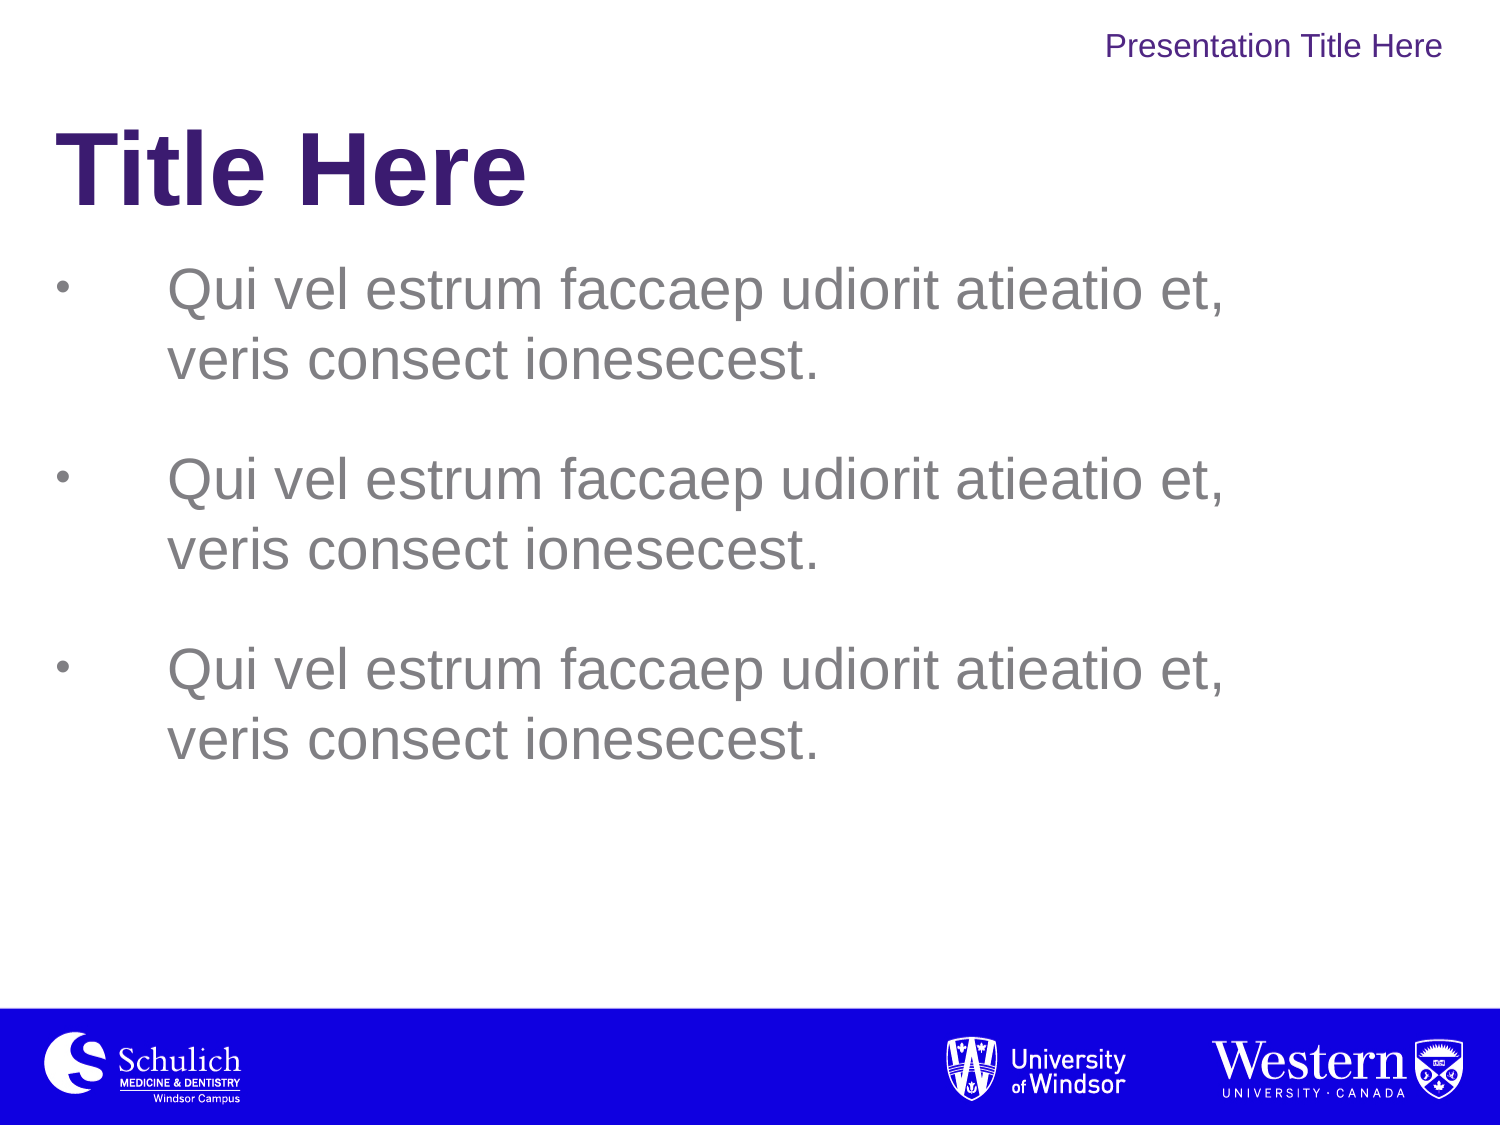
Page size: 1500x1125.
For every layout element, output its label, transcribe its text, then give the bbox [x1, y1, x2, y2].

text_box Presentation Title Here [935, 17, 1459, 72]
picture [0, 0, 1500, 1125]
text_box Title Here Qui vel estrum faccaep udiorit atieatio et, veris consect ionesecest. Qui vel estrum faccaep udiorit atieatio et, veris consect ionesecest. Qui vel estrum faccaep udiorit atieatio et, veris consect ionesecest. [40, 94, 1354, 1119]
